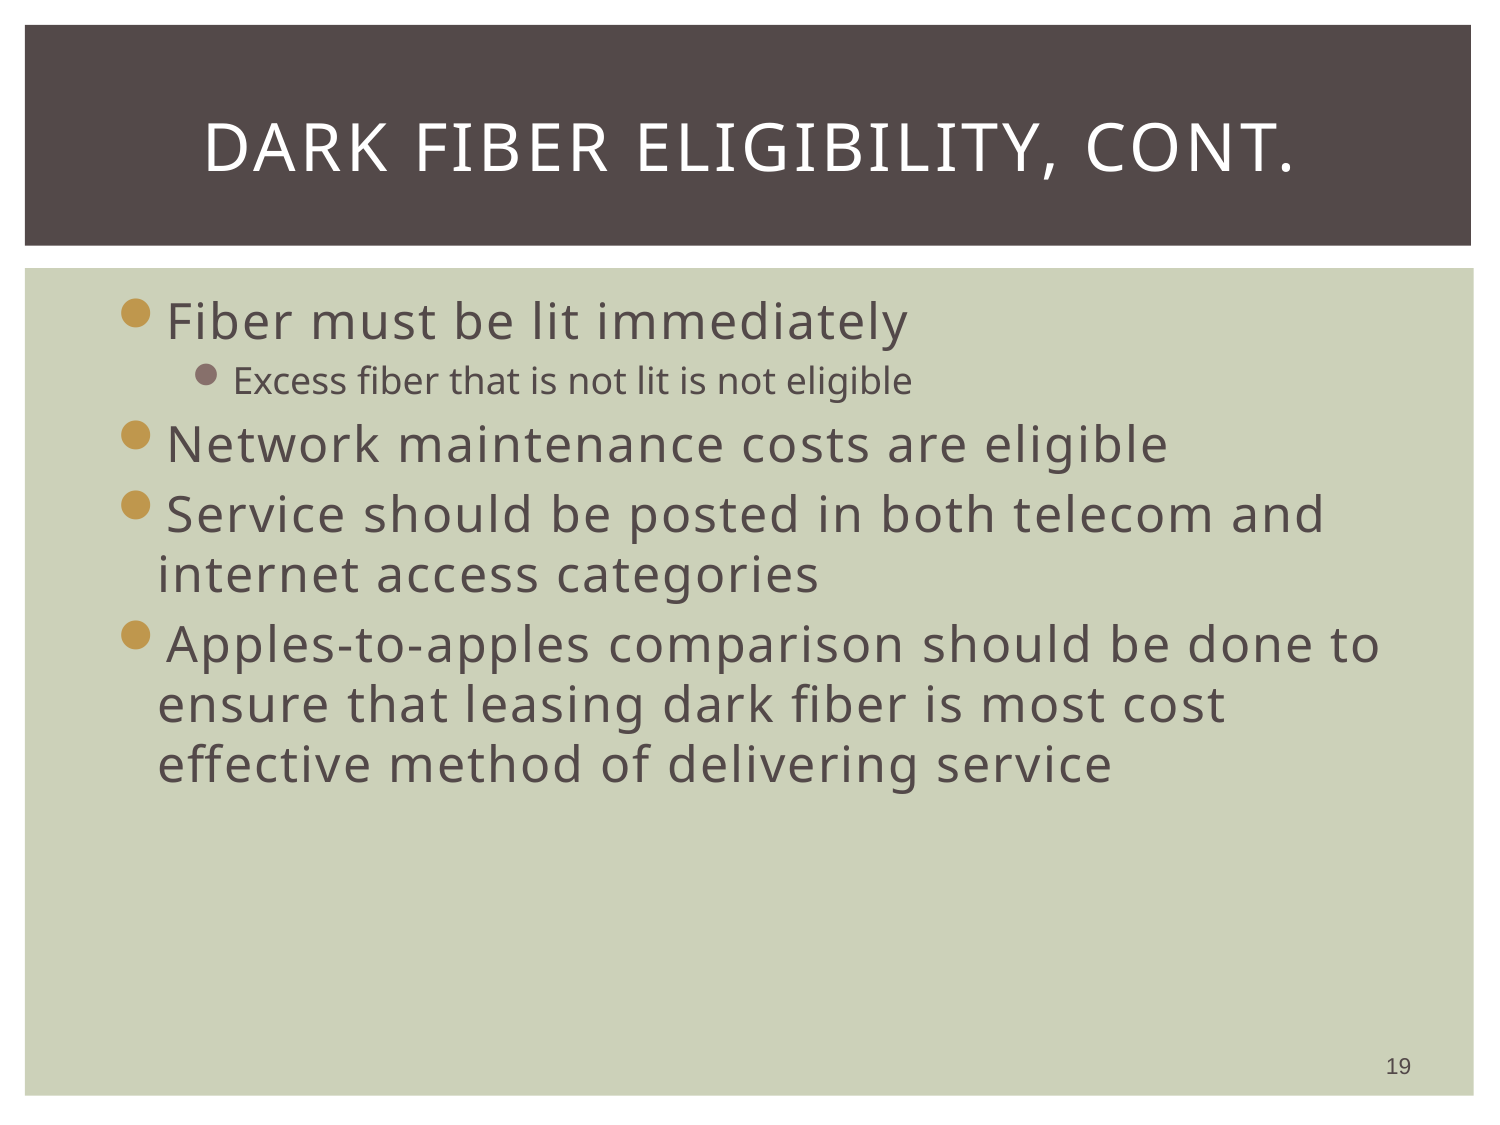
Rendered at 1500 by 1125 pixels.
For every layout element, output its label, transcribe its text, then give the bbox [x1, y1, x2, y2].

slide_number 19 [1349, 1041, 1448, 1089]
title Dark Fiber Eligibility, cont. [62, 58, 1438, 232]
list Fiber must be lit immediately Excess fiber that is not lit is not eligible Network maintenance costs are eligible Service should be posted in both telecom and internet access categories Apples-to-apples comparison should be done to ensure that leasing dark fiber is most cost effective method of delivering service [37, 282, 1442, 1005]
